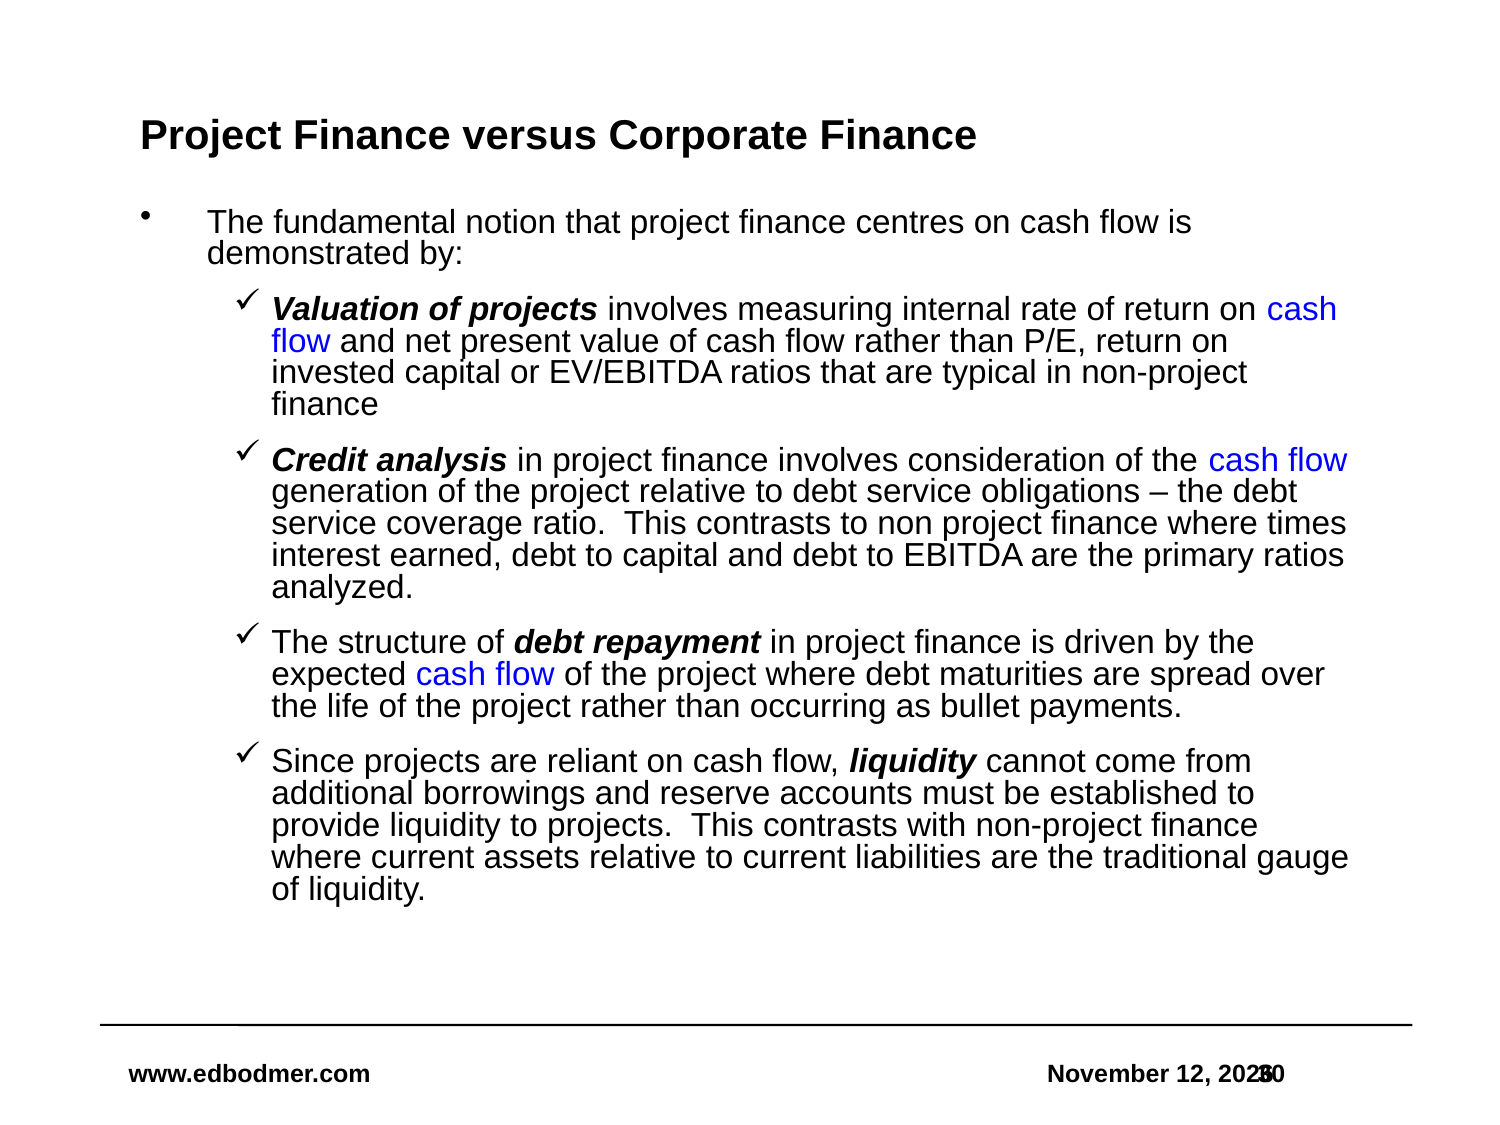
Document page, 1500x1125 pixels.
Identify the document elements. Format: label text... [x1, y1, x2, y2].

title Project Finance versus Corporate Finance [124, 99, 1288, 199]
list The fundamental notion that project finance centres on cash flow is demonstrated by: Valuation of projects involves measuring internal rate of return on cash flow and net present value of cash flow rather than P/E, return on invested capital or EV/EBITDA ratios that are typical in non-project finance Credit analysis in project finance involves consideration of the cash flow generation of the project relative to debt service obligations – the debt service coverage ratio. This contrasts to non project finance where times interest earned, debt to capital and debt to EBITDA are the primary ratios analyzed. The structure of debt repayment in project finance is driven by the expected cash flow of the project where debt maturities are spread over the life of the project rather than occurring as bullet payments. Since projects are reliant on cash flow, liquidity cannot come from additional borrowings and reserve accounts must be established to provide liquidity to projects. This contrasts with non-project finance where current assets relative to current liabilities are the traditional gauge of liquidity. [124, 199, 1376, 1001]
